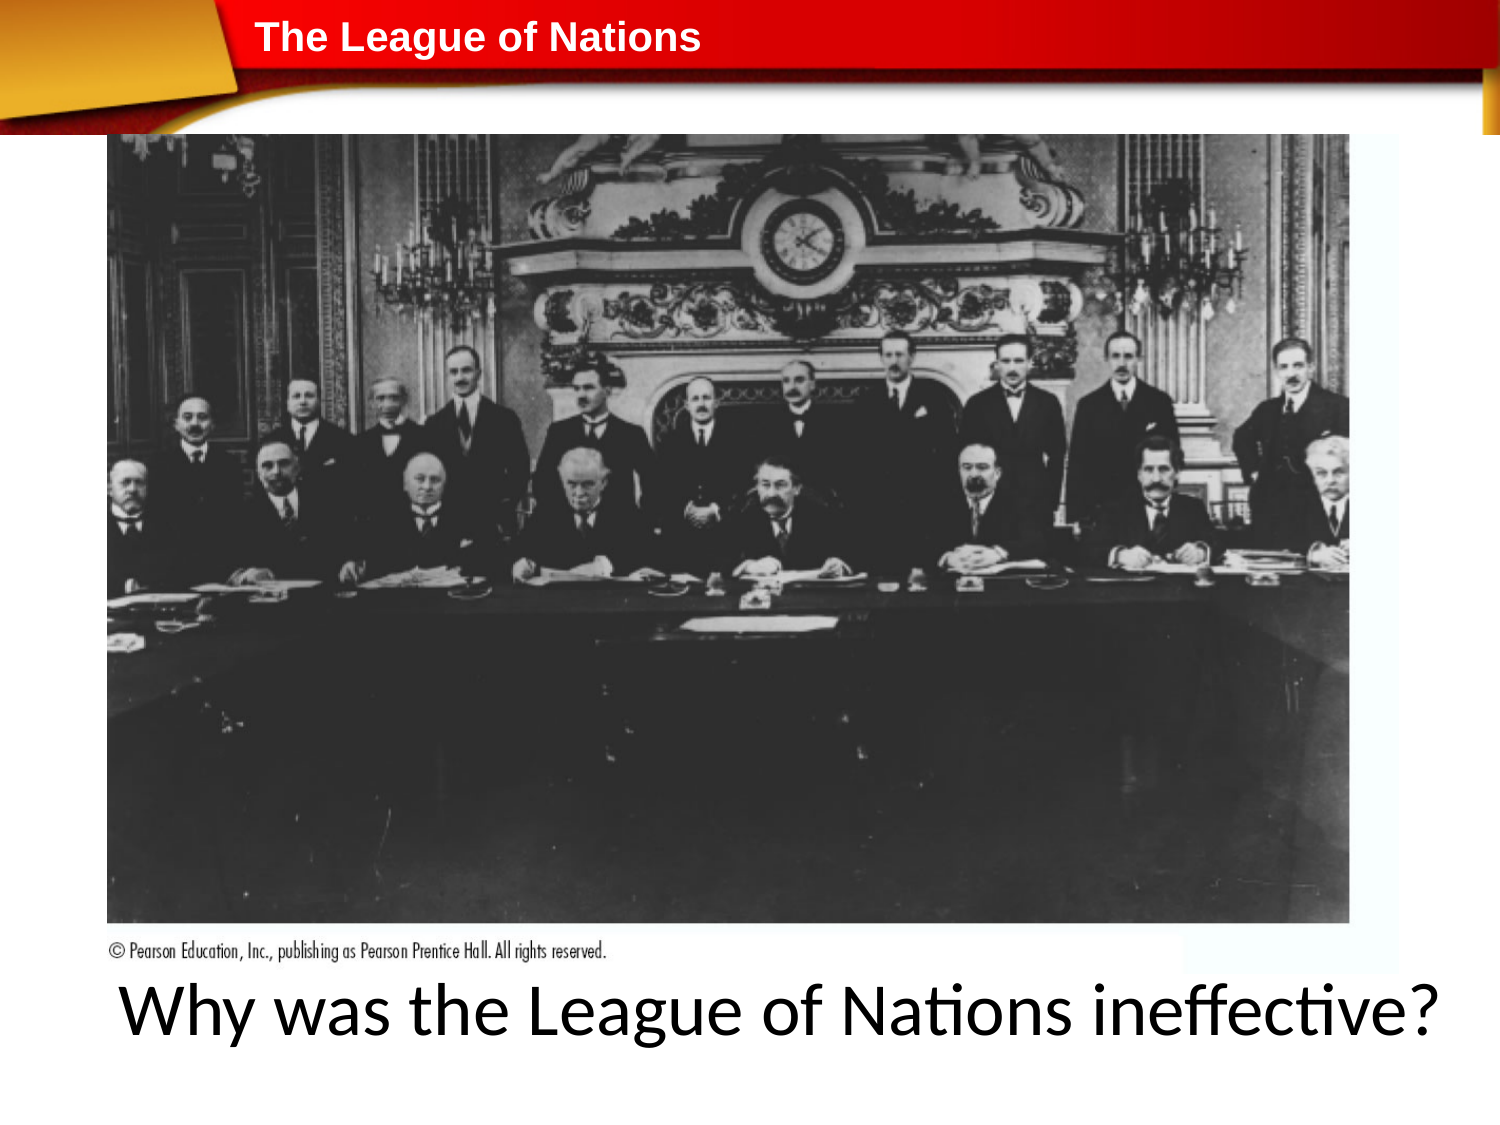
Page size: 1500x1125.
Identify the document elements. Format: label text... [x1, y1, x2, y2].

text_box Why was the League of Nations ineffective? [103, 953, 1459, 1058]
picture [0, 0, 1500, 974]
